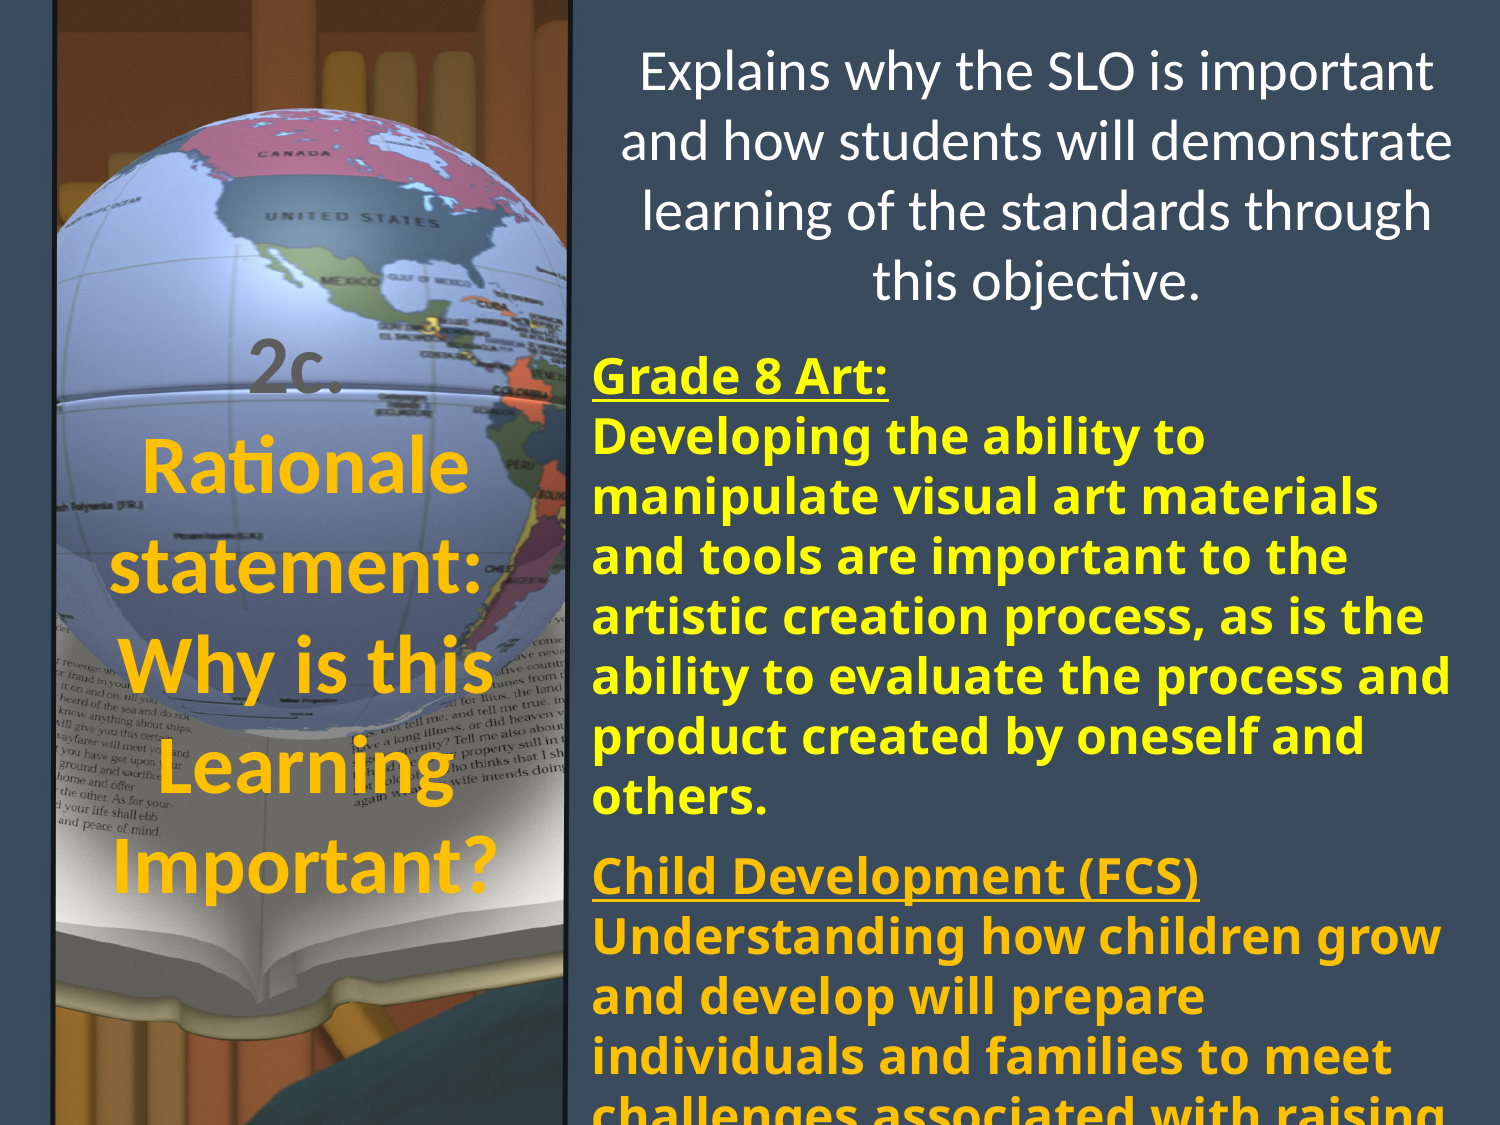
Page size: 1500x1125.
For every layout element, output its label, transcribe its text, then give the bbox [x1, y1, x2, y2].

text_box Explains why the SLO is important and how students will demonstrate learning of the standards through this objective. [525, 24, 1475, 365]
text_box Grade 8 Art: Developing the ability to manipulate visual art materials and tools are important to the artistic creation process, as is the ability to evaluate the process and product created by oneself and others. Child Development (FCS) Understanding how children grow and develop will prepare individuals and families to meet challenges associated with raising children. [577, 337, 1471, 1125]
picture [0, 0, 1500, 1125]
text_box 2c. Rationale statement: Why is this Learning Important? [24, 302, 588, 918]
